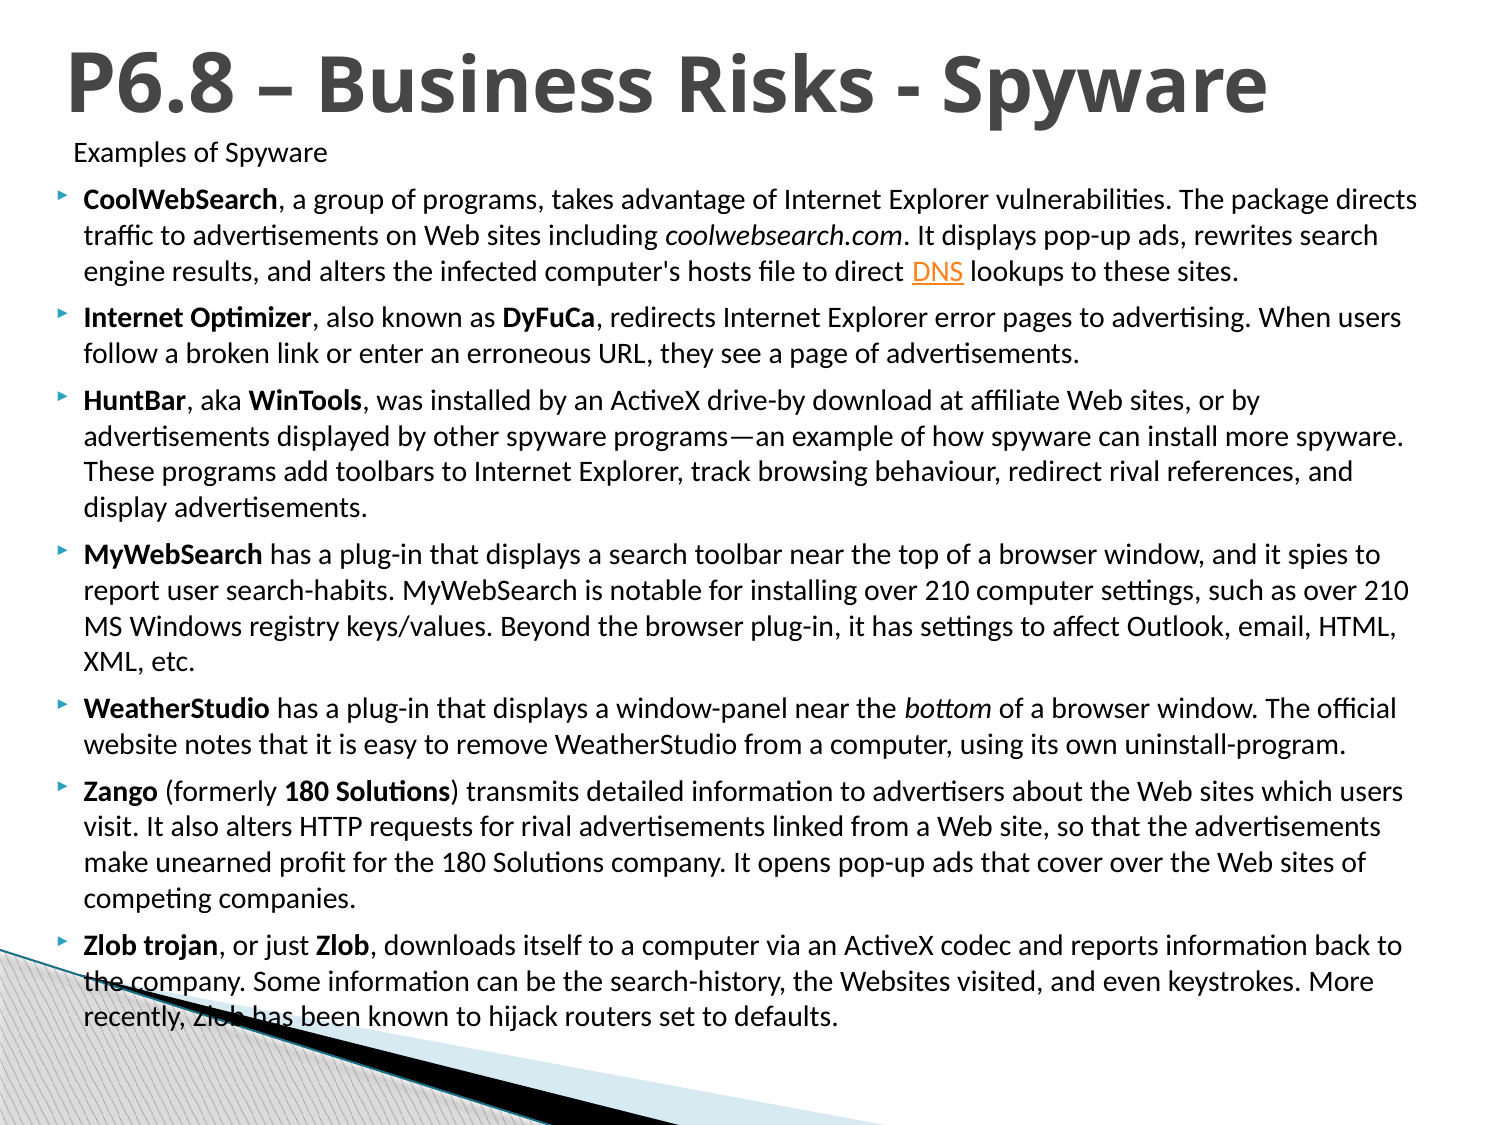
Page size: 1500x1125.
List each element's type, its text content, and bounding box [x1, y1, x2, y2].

title P6.8 – Business Risks - Spyware [49, 20, 1400, 138]
list Examples of Spyware CoolWebSearch, a group of programs, takes advantage of Internet Explorer vulnerabilities. The package directs traffic to advertisements on Web sites including coolwebsearch.com. It displays pop-up ads, rewrites search engine results, and alters the infected computer's hosts file to direct DNS lookups to these sites. Internet Optimizer, also known as DyFuCa, redirects Internet Explorer error pages to advertising. When users follow a broken link or enter an erroneous URL, they see a page of advertisements. HuntBar, aka WinTools, was installed by an ActiveX drive-by download at affiliate Web sites, or by advertisements displayed by other spyware programs—an example of how spyware can install more spyware. These programs add toolbars to Internet Explorer, track browsing behaviour, redirect rival references, and display advertisements. MyWebSearch has a plug-in that displays a search toolbar near the top of a browser window, and it spies to report user search-habits. MyWebSearch is notable for installing over 210 computer settings, such as over 210 MS Windows registry keys/values. Beyond the browser plug-in, it has settings to affect Outlook, email, HTML, XML, etc. WeatherStudio has a plug-in that displays a window-panel near the bottom of a browser window. The official website notes that it is easy to remove WeatherStudio from a computer, using its own uninstall-program. Zango (formerly 180 Solutions) transmits detailed information to advertisers about the Web sites which users visit. It also alters HTTP requests for rival advertisements linked from a Web site, so that the advertisements make unearned profit for the 180 Solutions company. It opens pop-up ads that cover over the Web sites of competing companies. Zlob trojan, or just Zlob, downloads itself to a computer via an ActiveX codec and reports information back to the company. Some information can be the search-history, the Websites visited, and even keystrokes. More recently, Zlob has been known to hijack routers set to defaults. [41, 125, 1459, 1047]
